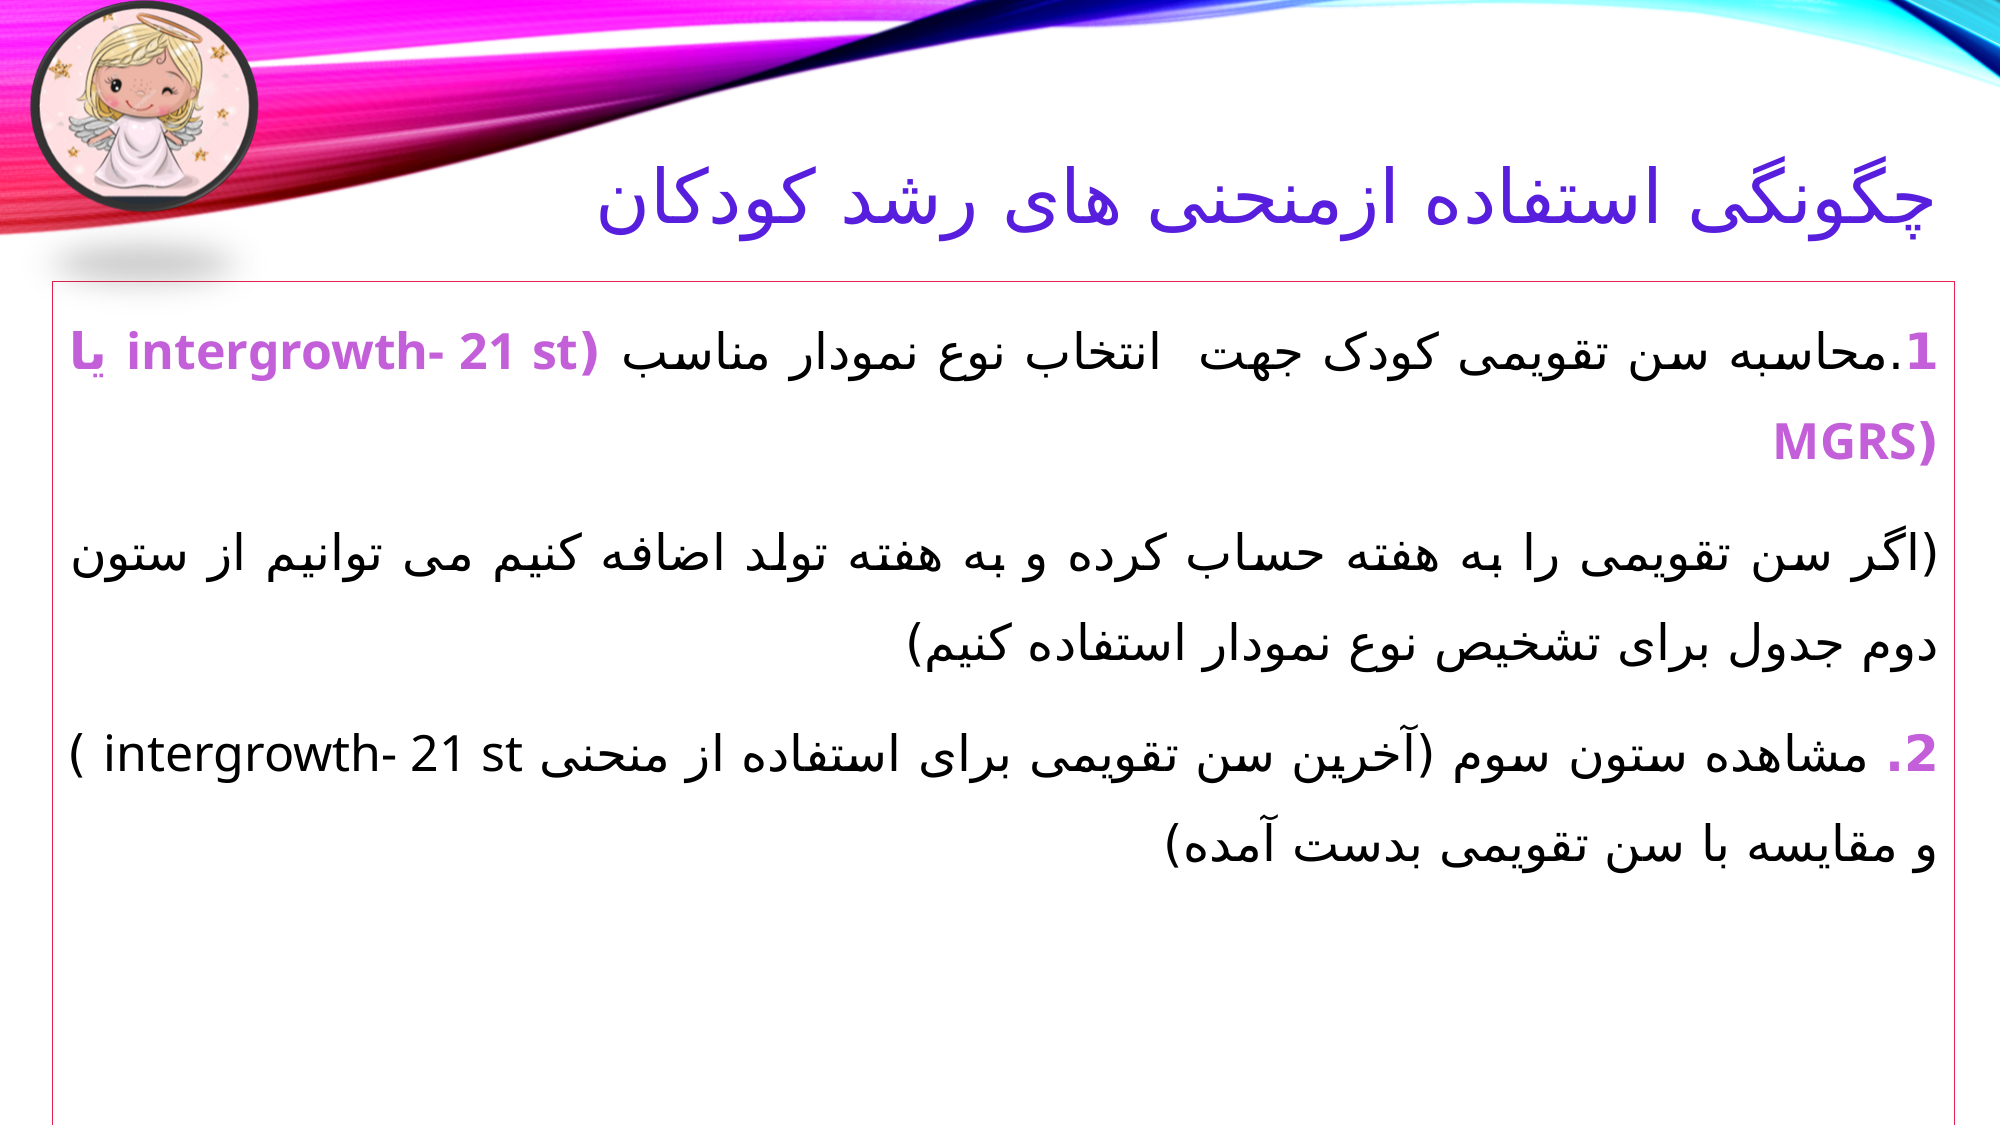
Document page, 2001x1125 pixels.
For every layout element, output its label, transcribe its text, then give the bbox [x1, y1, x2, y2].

title چگونگی استفاده ازمنحنی های رشد کودکان [386, 116, 1955, 281]
picture [0, 0, 2000, 330]
picture [1890, 0, 2000, 75]
picture [1910, 0, 2000, 45]
list 1.محاسبه سن تقویمی کودک جهت انتخاب نوع نمودار مناسب (intergrowth- 21 st یا (MGRS (اگر سن تقویمی را به هفته حساب کرده و به هفته تولد اضافه کنیم می توانیم از ستون دوم جدول برای تشخیص نوع نمودار استفاده کنیم) 2. مشاهده ستون سوم (آخرین سن تقویمی برای استفاده از منحنی intergrowth- 21 st ) و مقایسه با سن تقویمی بدست آمده) [52, 281, 1955, 1125]
